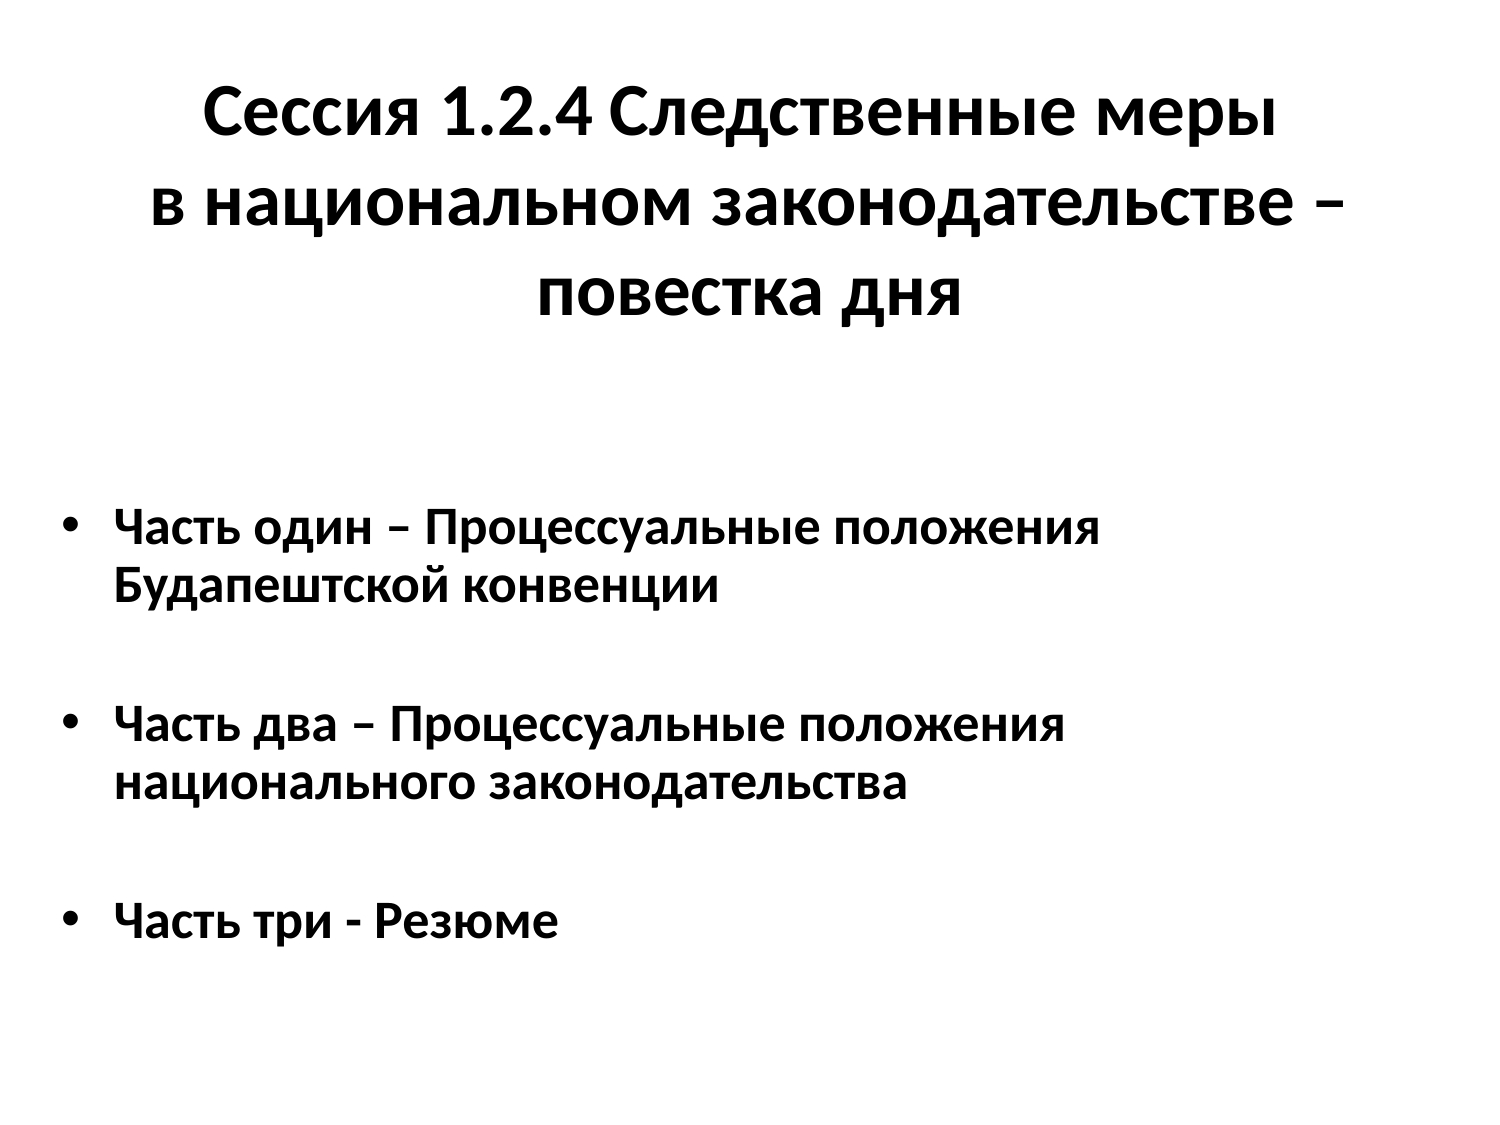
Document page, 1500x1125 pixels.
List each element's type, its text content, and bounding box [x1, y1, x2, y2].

title Сессия 1.2.4 Следственные меры в национальном законодательстве – повестка дня [75, 133, 1425, 258]
text_box Часть один – Процессуальные положения Будапештской конвенции Часть два – Процессуальные положения национального законодательства Часть три - Резюме [46, 414, 1443, 960]
